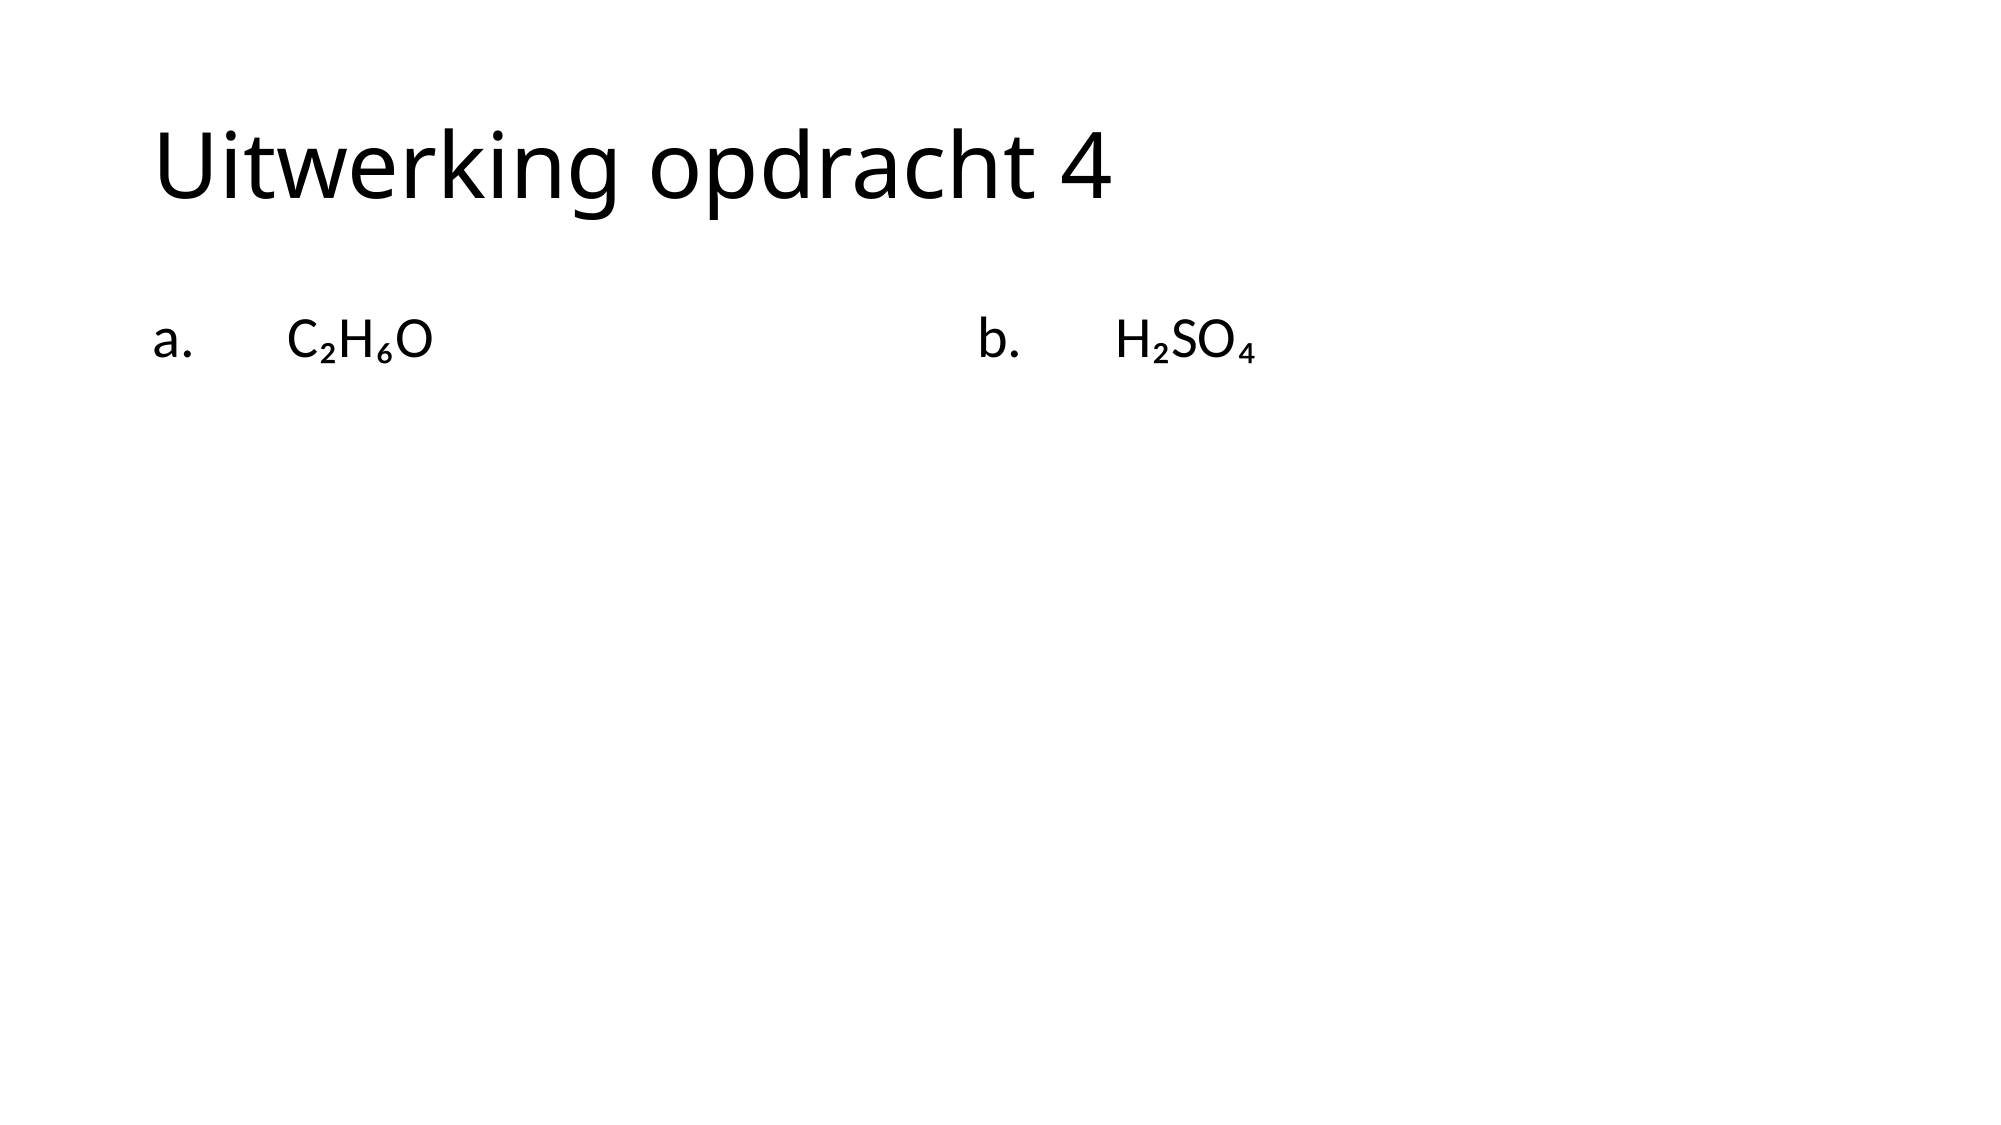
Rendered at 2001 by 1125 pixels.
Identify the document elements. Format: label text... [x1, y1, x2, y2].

title Uitwerking opdracht 4 [137, 59, 1863, 278]
list a. C₂H₆O b. H₂SO₄ [137, 299, 1863, 1014]
